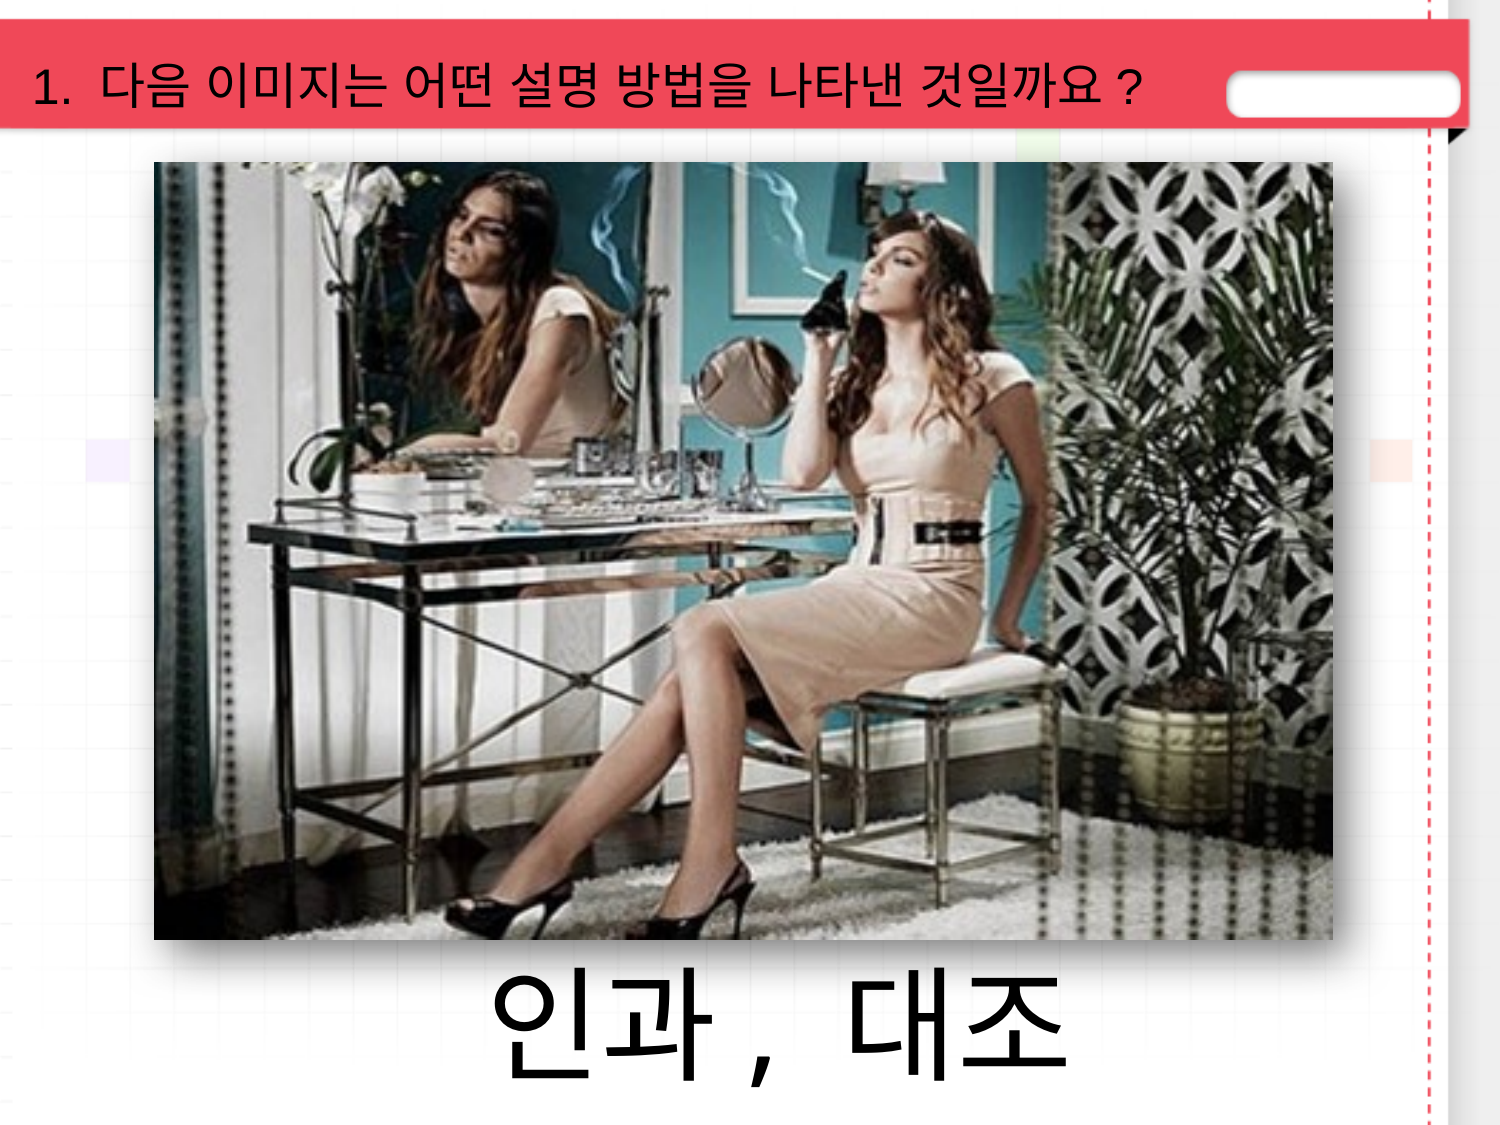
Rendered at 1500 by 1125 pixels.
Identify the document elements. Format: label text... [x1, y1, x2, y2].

picture [0, 0, 1500, 1125]
text_box 인과, 대조 [471, 948, 1102, 1105]
text_box 1. 다음 이미지는 어떤 설명 방법을 나타낸 것일까요? [17, 47, 1368, 122]
